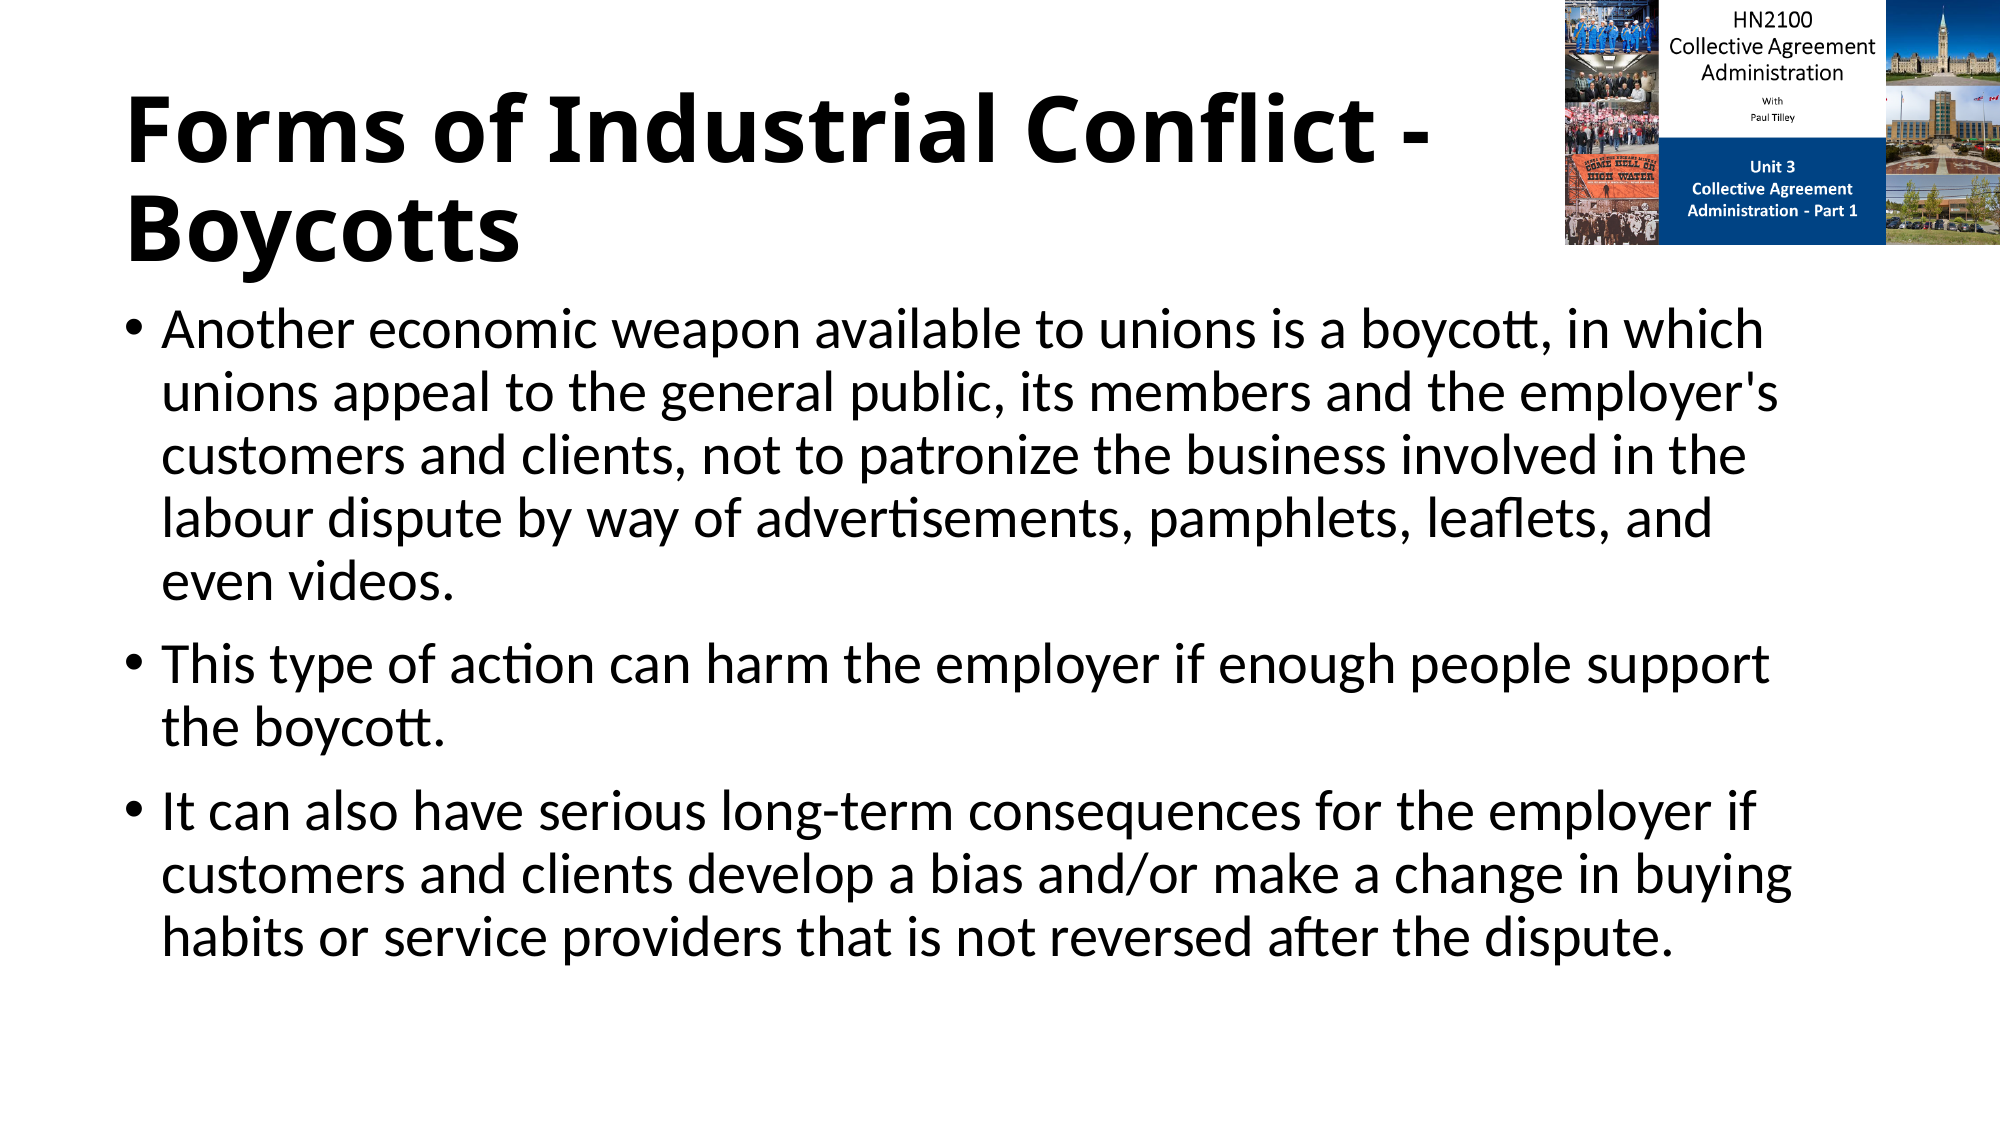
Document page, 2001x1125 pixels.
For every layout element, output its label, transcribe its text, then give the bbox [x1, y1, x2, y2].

list Another economic weapon available to unions is a boycott, in which unions appeal to the general public, its members and the employer's customers and clients, not to patronize the business involved in the labour dispute by way of advertisements, pamphlets, leaflets, and even videos. This type of action can harm the employer if enough people support the boycott. It can also have serious long-term consequences for the employer if customers and clients develop a bias and/or make a change in buying habits or service providers that is not reversed after the dispute. [108, 290, 1834, 1005]
title Forms of Industrial Conflict - Boycotts [108, 73, 1834, 290]
picture [1565, 0, 2000, 245]
